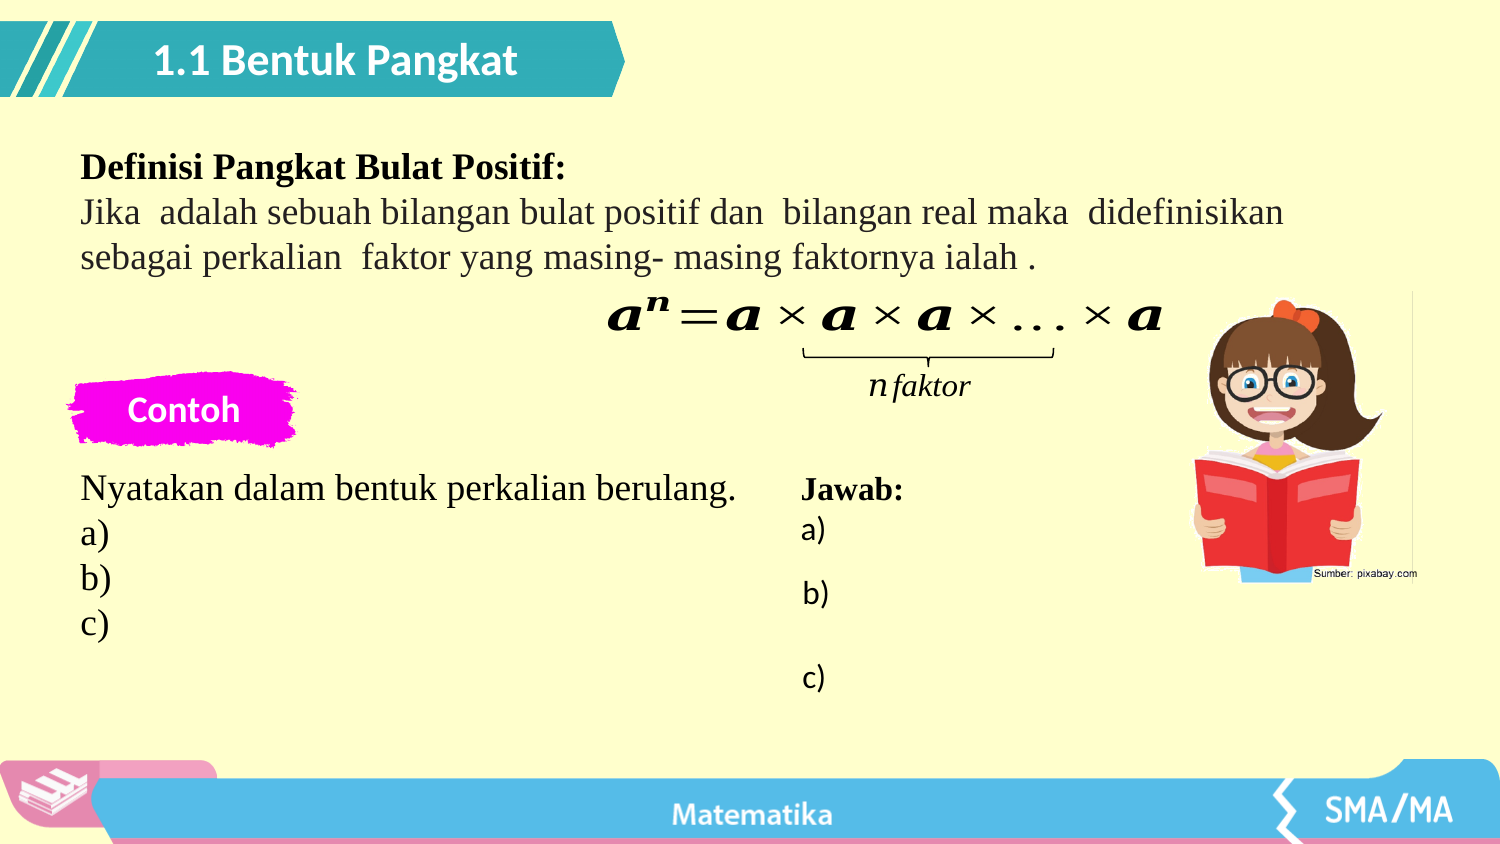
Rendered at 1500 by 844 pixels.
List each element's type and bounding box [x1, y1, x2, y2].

picture [0, 759, 1500, 844]
text_box [0, 21, 626, 97]
text_box [65, 371, 301, 451]
text_box [602, 285, 1166, 404]
picture [1120, 291, 1460, 585]
